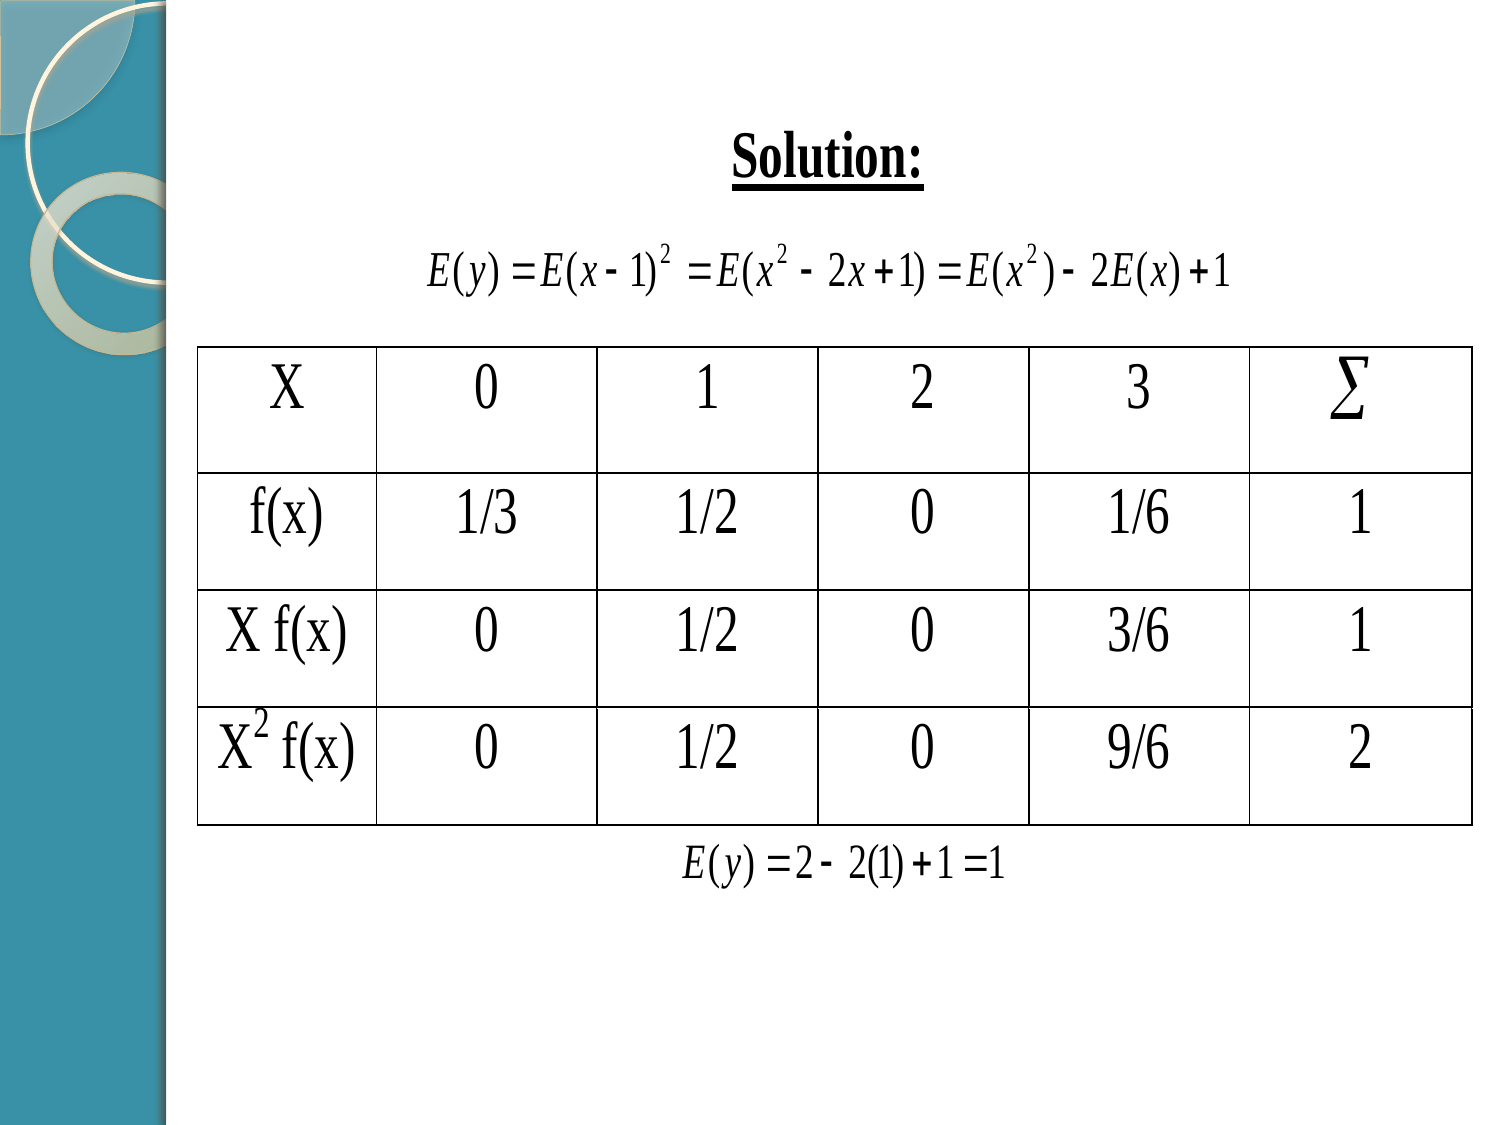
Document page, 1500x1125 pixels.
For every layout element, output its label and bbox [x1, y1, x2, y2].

text_box [152, 115, 1500, 926]
